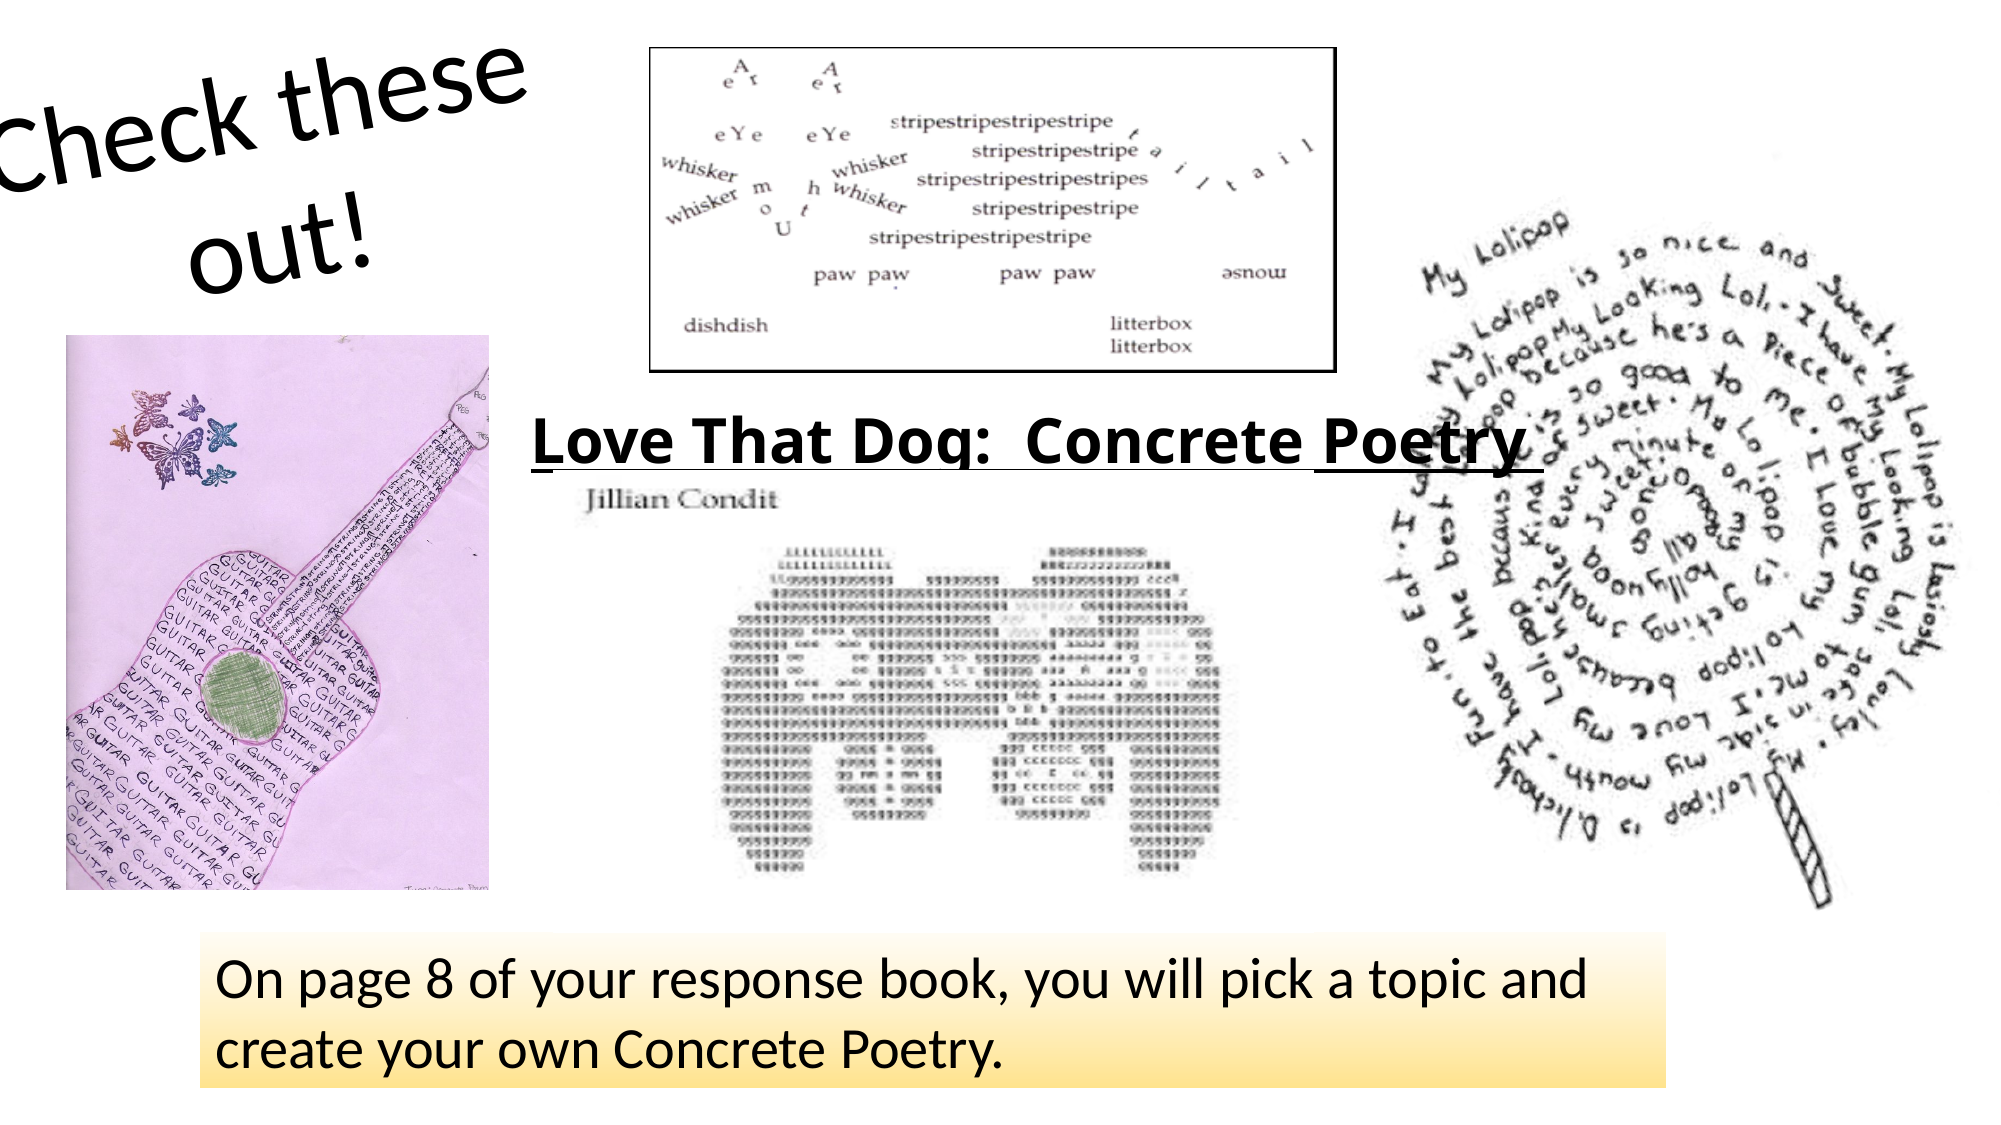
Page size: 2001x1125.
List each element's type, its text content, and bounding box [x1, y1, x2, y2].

title Love That Dog: Concrete Poetry [515, 383, 1394, 504]
text_box Check these out! [0, 0, 618, 364]
text_box On page 8 of your response book, you will pick a topic and create your own Concrete Poetry. [200, 932, 1666, 1088]
picture [648, 47, 2000, 988]
picture [66, 335, 489, 890]
picture [553, 470, 1314, 933]
